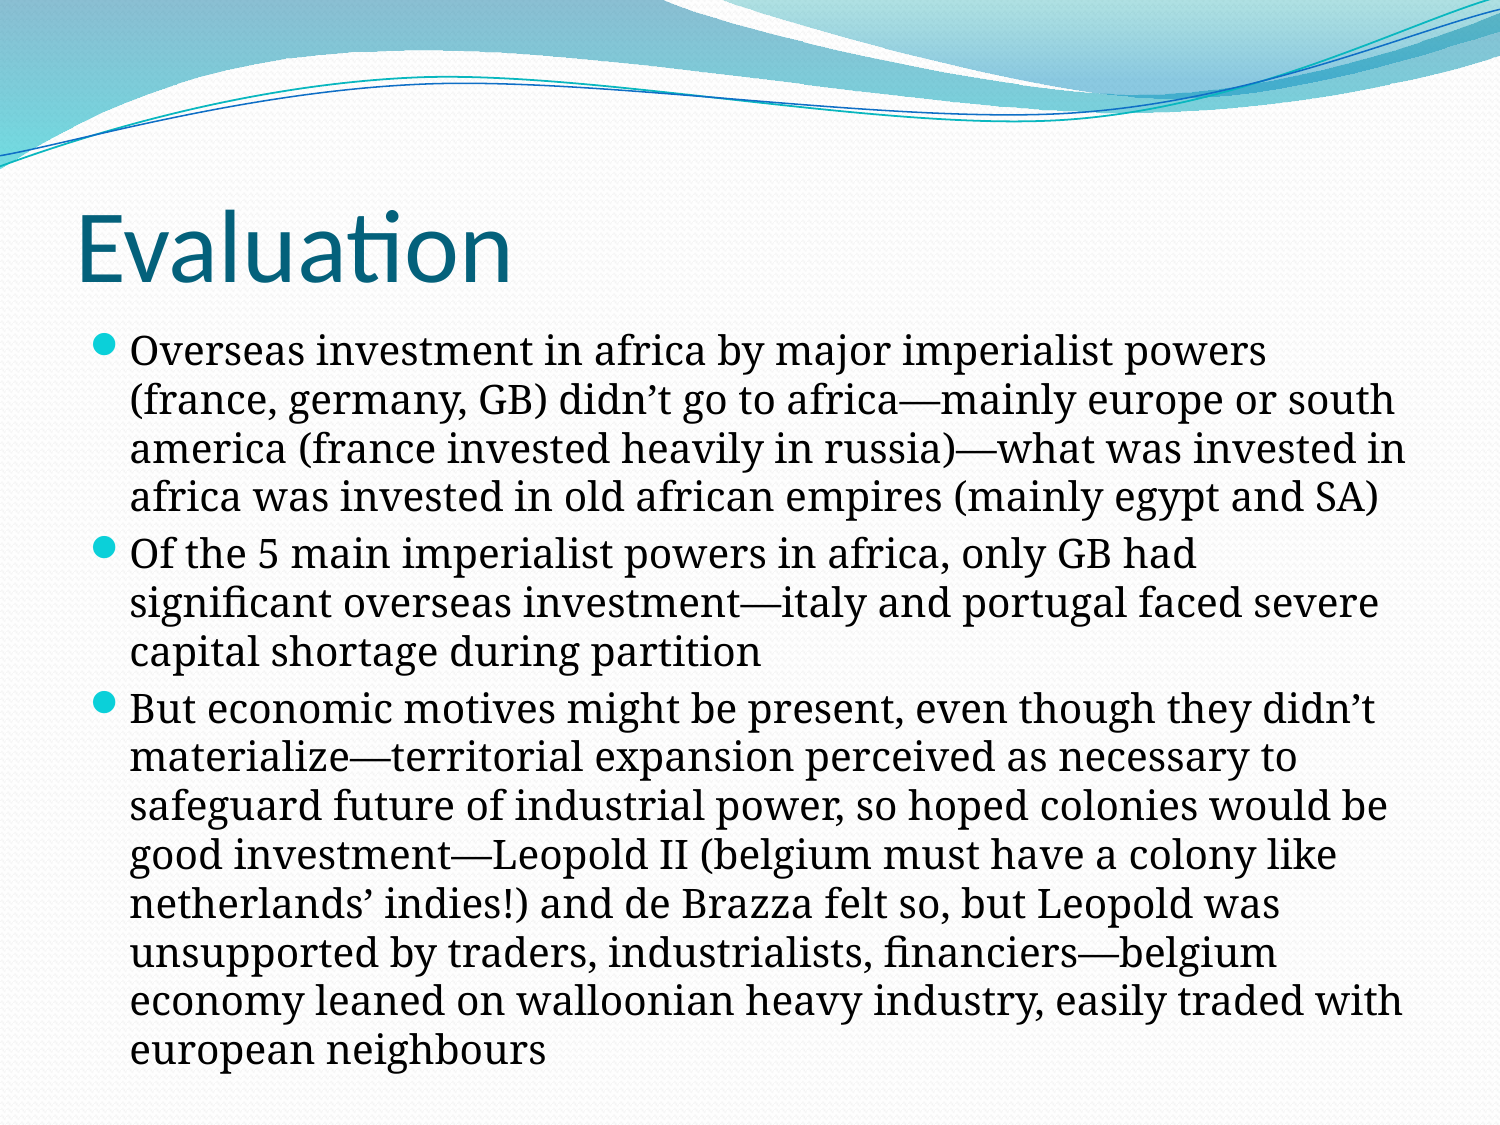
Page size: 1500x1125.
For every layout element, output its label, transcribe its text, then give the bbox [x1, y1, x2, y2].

title Evaluation [75, 115, 1425, 303]
list Overseas investment in africa by major imperialist powers (france, germany, GB) didn’t go to africa—mainly europe or south america (france invested heavily in russia)—what was invested in africa was invested in old african empires (mainly egypt and SA) Of the 5 main imperialist powers in africa, only GB had significant overseas investment—italy and portugal faced severe capital shortage during partition But economic motives might be present, even though they didn’t materialize—territorial expansion perceived as necessary to safeguard future of industrial power, so hoped colonies would be good investment—Leopold II (belgium must have a colony like netherlands’ indies!) and de Brazza felt so, but Leopold was unsupported by traders, industrialists, financiers—belgium economy leaned on walloonian heavy industry, easily traded with european neighbours [75, 317, 1425, 1088]
